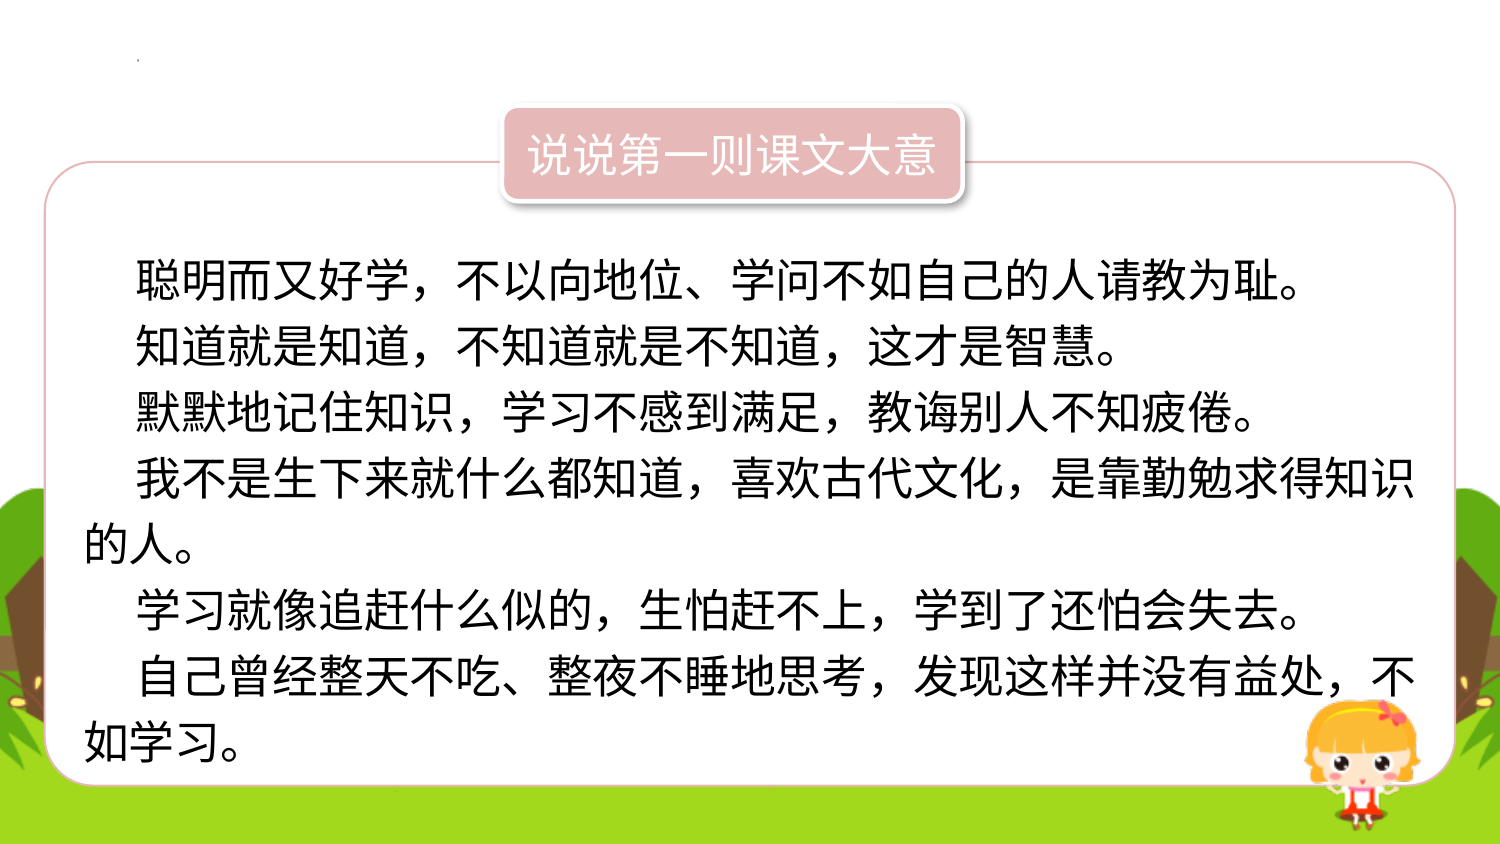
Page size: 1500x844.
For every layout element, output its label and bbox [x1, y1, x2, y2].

text_box [44, 161, 1456, 837]
picture [0, 93, 1500, 844]
text_box [501, 105, 963, 202]
